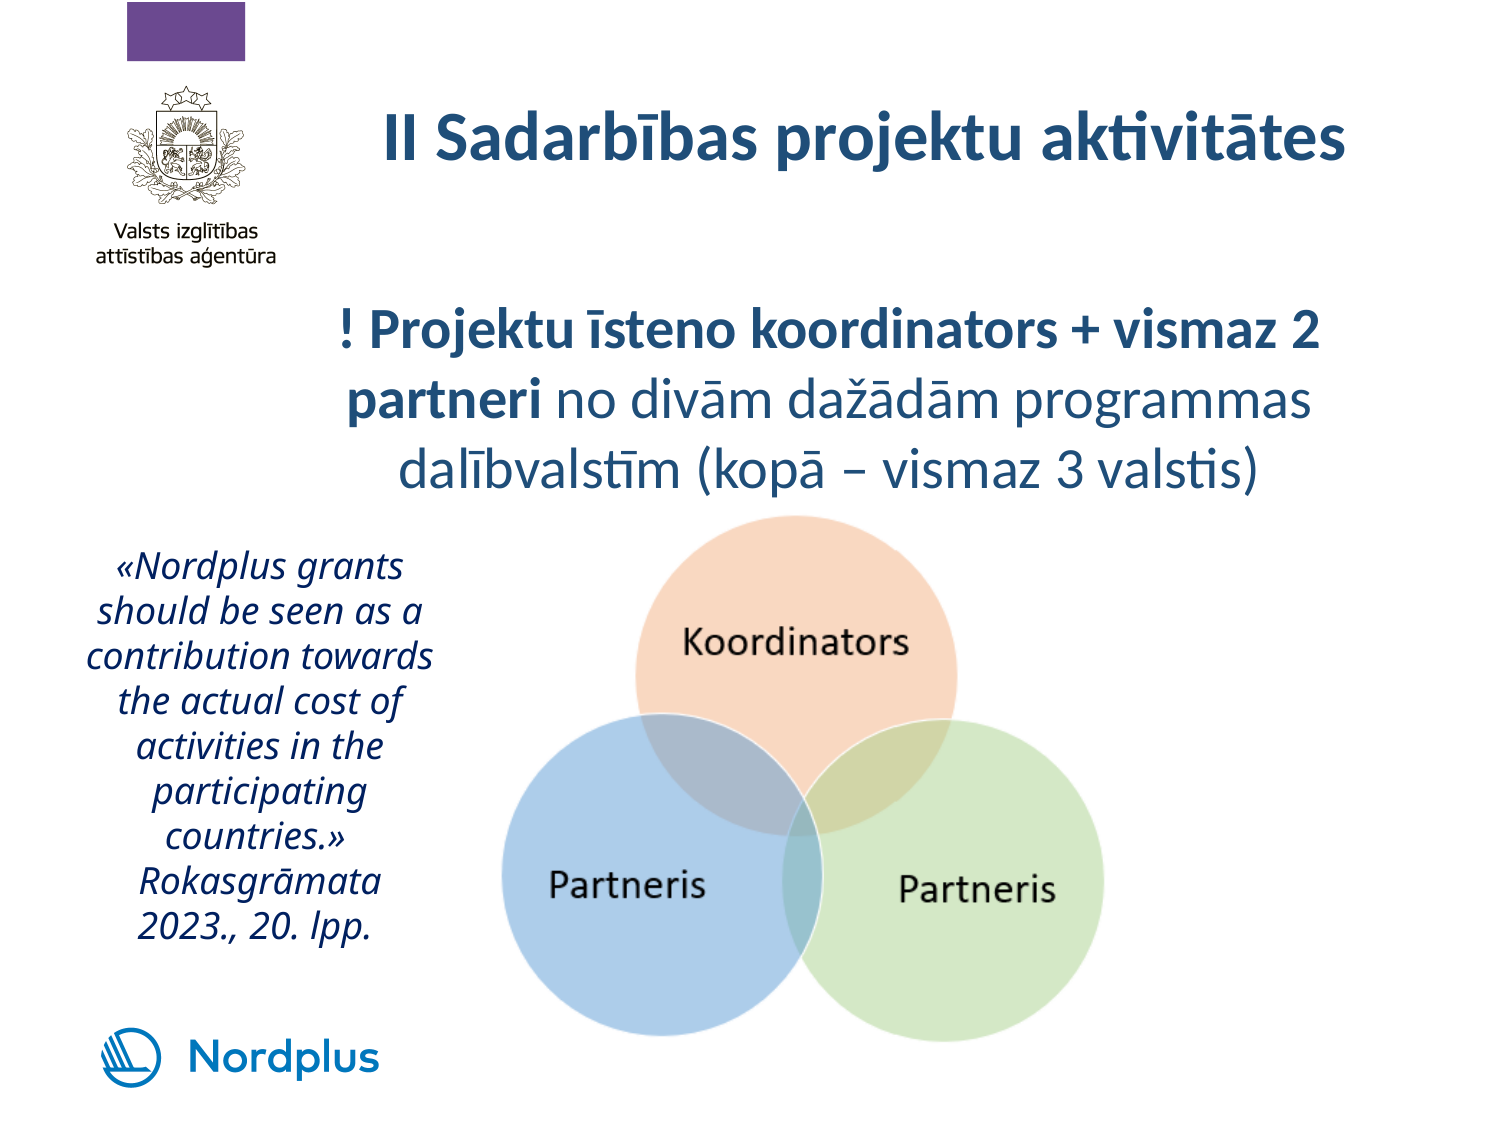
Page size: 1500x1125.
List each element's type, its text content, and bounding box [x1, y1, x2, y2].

title II Sadarbības projektu aktivitātes [333, 59, 1397, 215]
picture [0, 0, 1500, 1125]
text_box «Nordplus grants should be seen as a contribution towards the actual cost of activities in the participating countries.» Rokasgrāmata 2023., 20. lpp. [70, 534, 430, 955]
text_box ! Projektu īsteno koordinators + vismaz 2 partneri no divām dažādām programmas dalībvalstīm (kopā – vismaz 3 valstis) [295, 282, 1363, 533]
